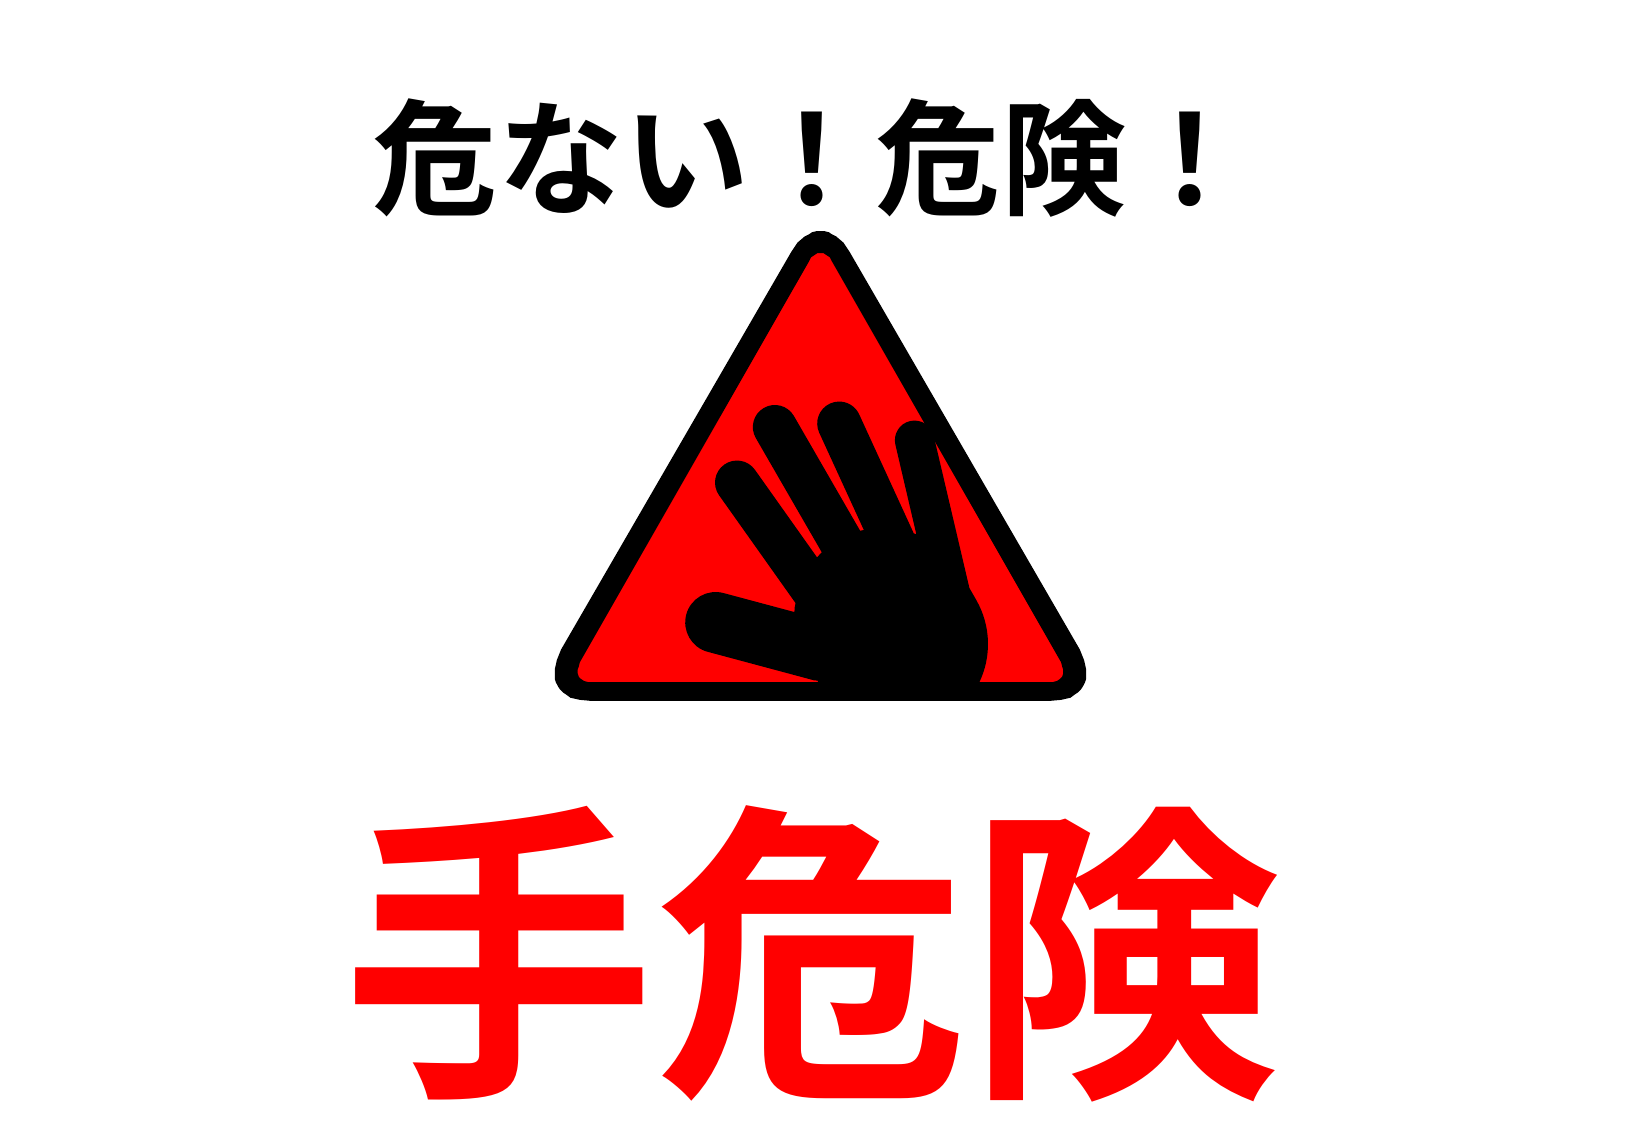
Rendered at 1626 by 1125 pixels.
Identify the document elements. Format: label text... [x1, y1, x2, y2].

text_box 危ない！危険！ [0, 72, 1625, 238]
text_box 手危険 [0, 752, 1625, 1125]
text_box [554, 230, 1087, 702]
